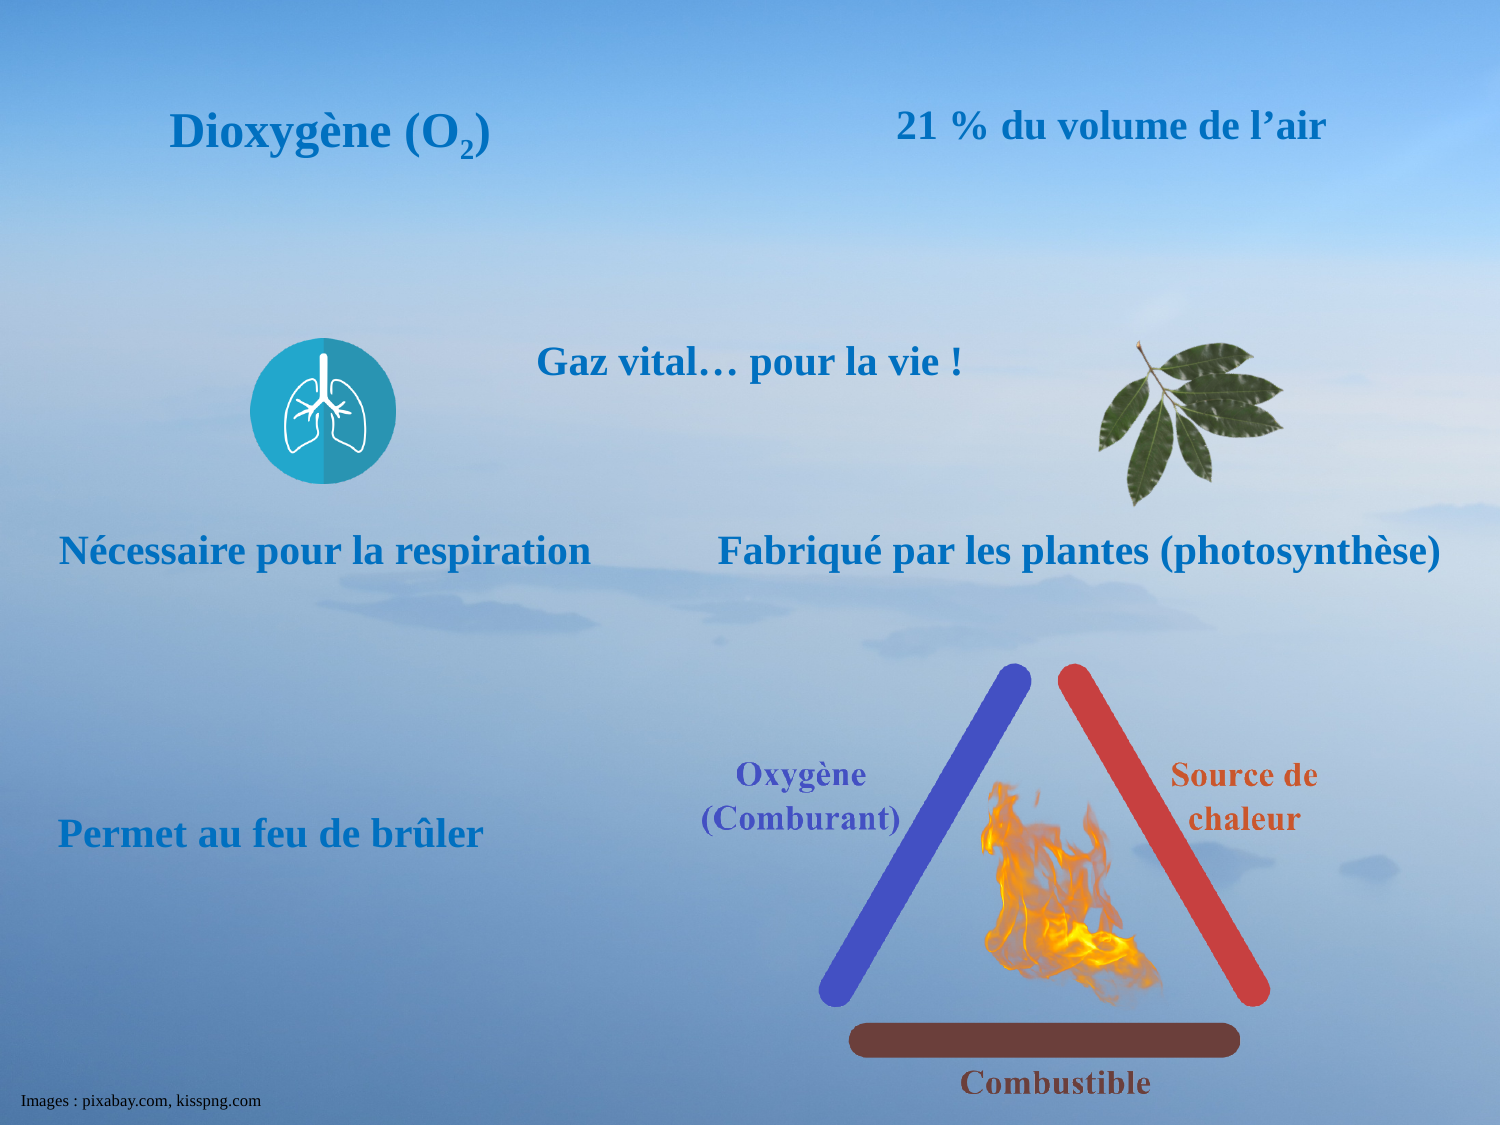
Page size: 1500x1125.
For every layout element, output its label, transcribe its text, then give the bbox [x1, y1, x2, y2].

text_box Images : pixabay.com, kisspng.com [6, 1082, 277, 1117]
picture [0, 0, 1500, 1125]
text_box Dioxygène (O2) [154, 89, 506, 173]
text_box Fabriqué par les plantes (photosynthèse) [702, 515, 1457, 580]
text_box Gaz vital… pour la vie ! [521, 326, 979, 392]
text_box Permet au feu de brûler [42, 798, 510, 864]
text_box Nécessaire pour la respiration [43, 515, 607, 580]
text_box 21 % du volume de l’air [881, 90, 1342, 155]
